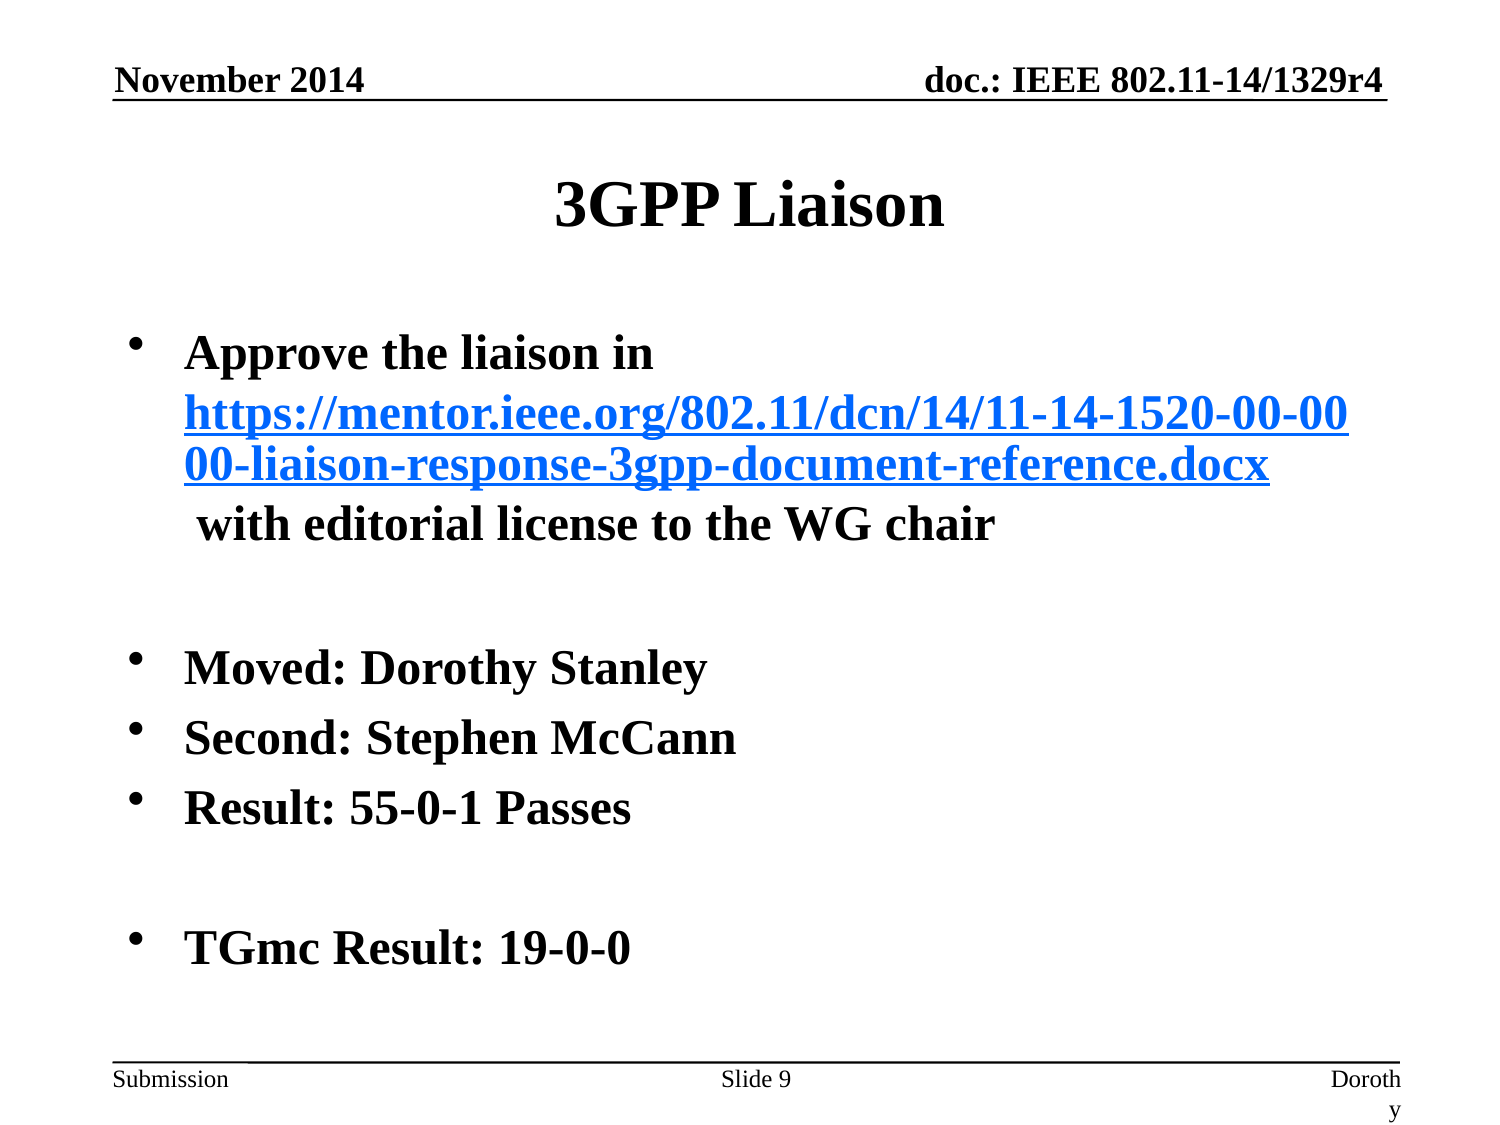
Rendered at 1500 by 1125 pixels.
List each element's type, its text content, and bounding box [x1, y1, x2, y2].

slide_number Slide 9 [712, 1061, 800, 1093]
title 3GPP Liaison [112, 112, 1388, 288]
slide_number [114, 54, 374, 101]
footer Dorothy Stanley, Aruba Networks [1324, 1061, 1402, 1093]
list Approve the liaison in https://mentor.ieee.org/802.11/dcn/14/11-14-1520-00-0000-liaison-response-3gpp-document-reference.docx with editorial license to the WG chair Moved: Dorothy Stanley Second: Stephen McCann Result: 55-0-1 Passes TGmc Result: 19-0-0 [112, 312, 1388, 888]
